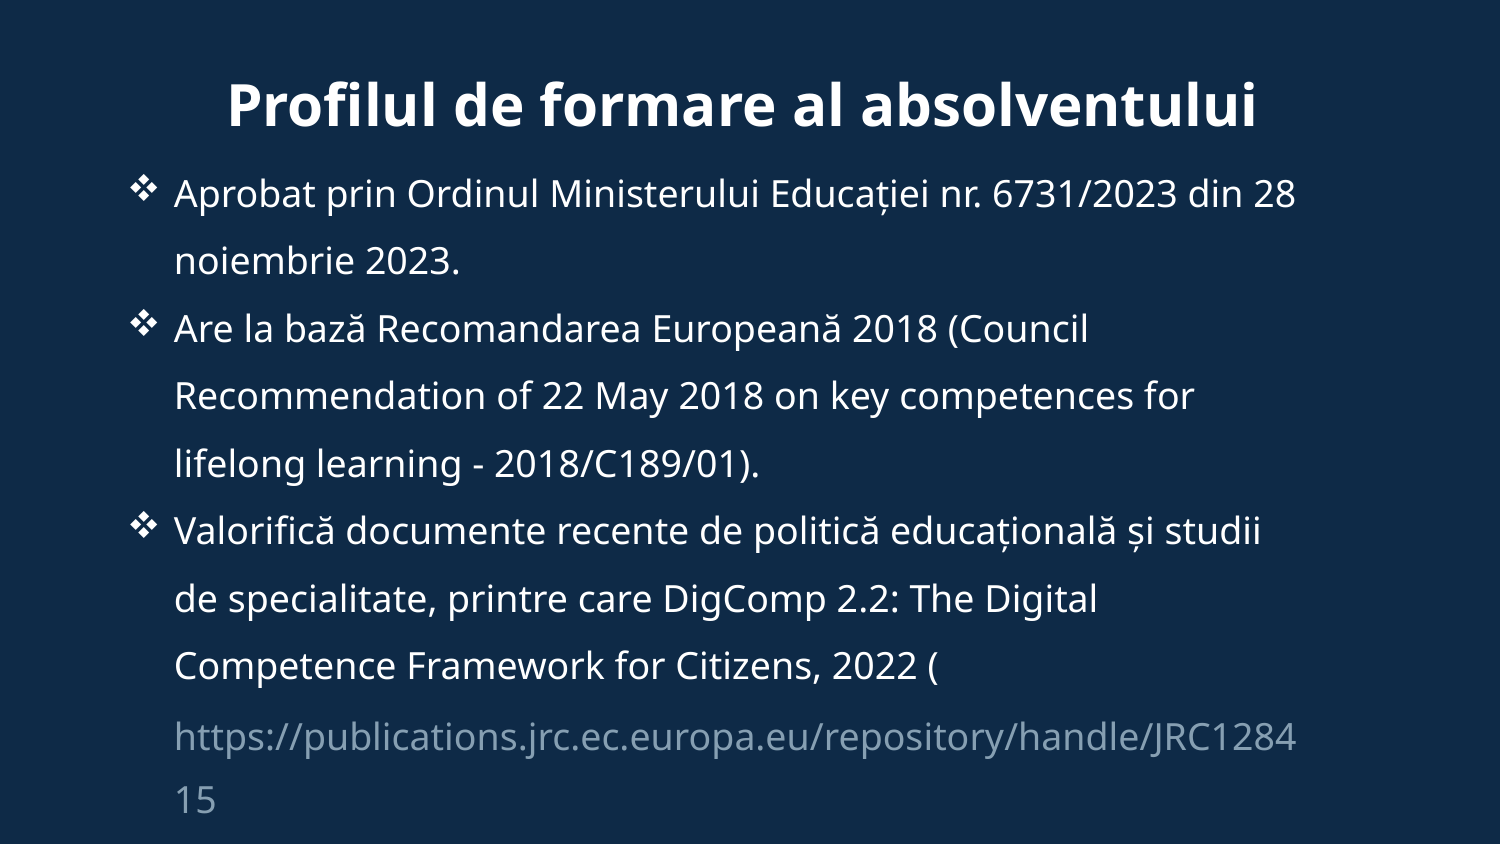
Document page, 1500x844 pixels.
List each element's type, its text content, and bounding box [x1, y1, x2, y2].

text_box Profilul de formare al absolventului [171, 53, 1328, 133]
text_box Aprobat prin Ordinul Ministerului Educației nr. 6731/2023 din 28 noiembrie 2023. Are la bază Recomandarea Europeană 2018 (Council Recommendation of 22 May 2018 on key competences for lifelong learning - 2018/C189/01). Valorifică documente recente de politică educațională și studii de specialitate, printre care DigComp 2.2: The Digital Competence Framework for Citizens, 2022 (https://publications.jrc.ec.europa.eu/repository/handle/JRC128415). Este fundamentat pe competențele-cheie și descriptori de nivel, pentru învățământul primar, gimnazial și liceal. Include un set de atribute prioritare și descriptori pentru fiecare dintre nivelurile obligatorii din învățământul preuniversitar. [112, 132, 1328, 817]
